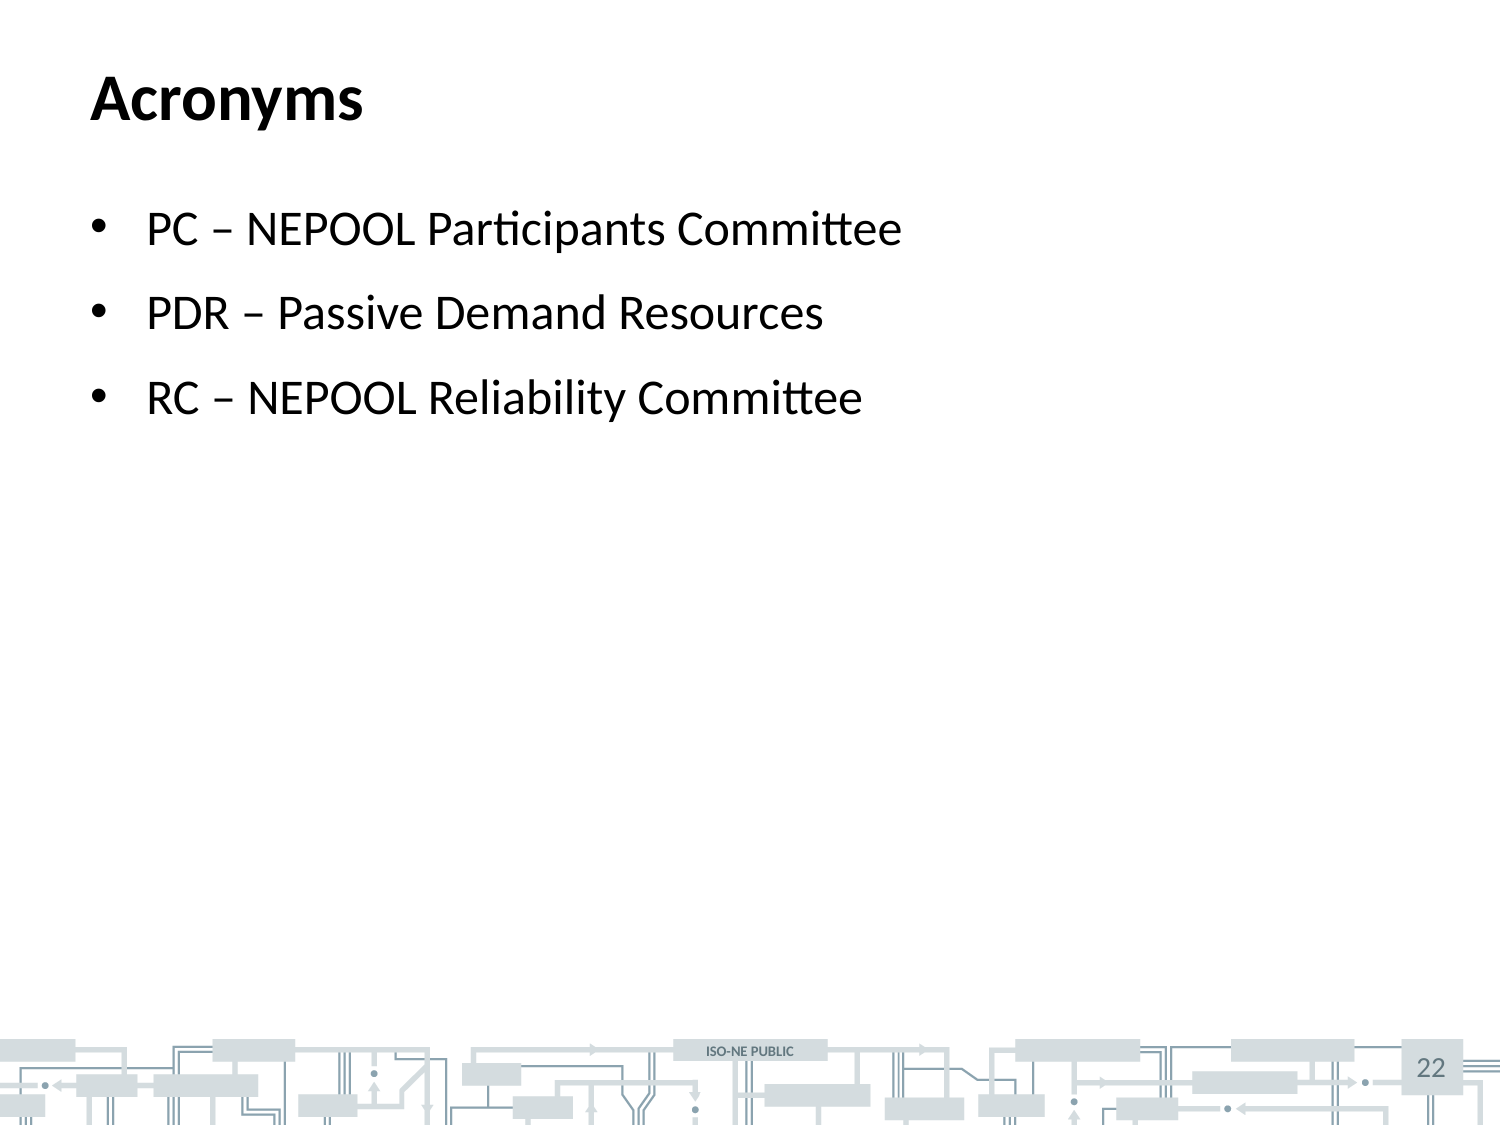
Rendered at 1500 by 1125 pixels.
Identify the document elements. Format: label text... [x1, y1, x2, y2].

picture [0, 1031, 1500, 1125]
title Acronyms [75, 0, 1425, 187]
list PC – NEPOOL Participants Committee PDR – Passive Demand Resources RC – NEPOOL Reliability Committee [75, 187, 1487, 1038]
slide_number 22 [1400, 1044, 1463, 1088]
